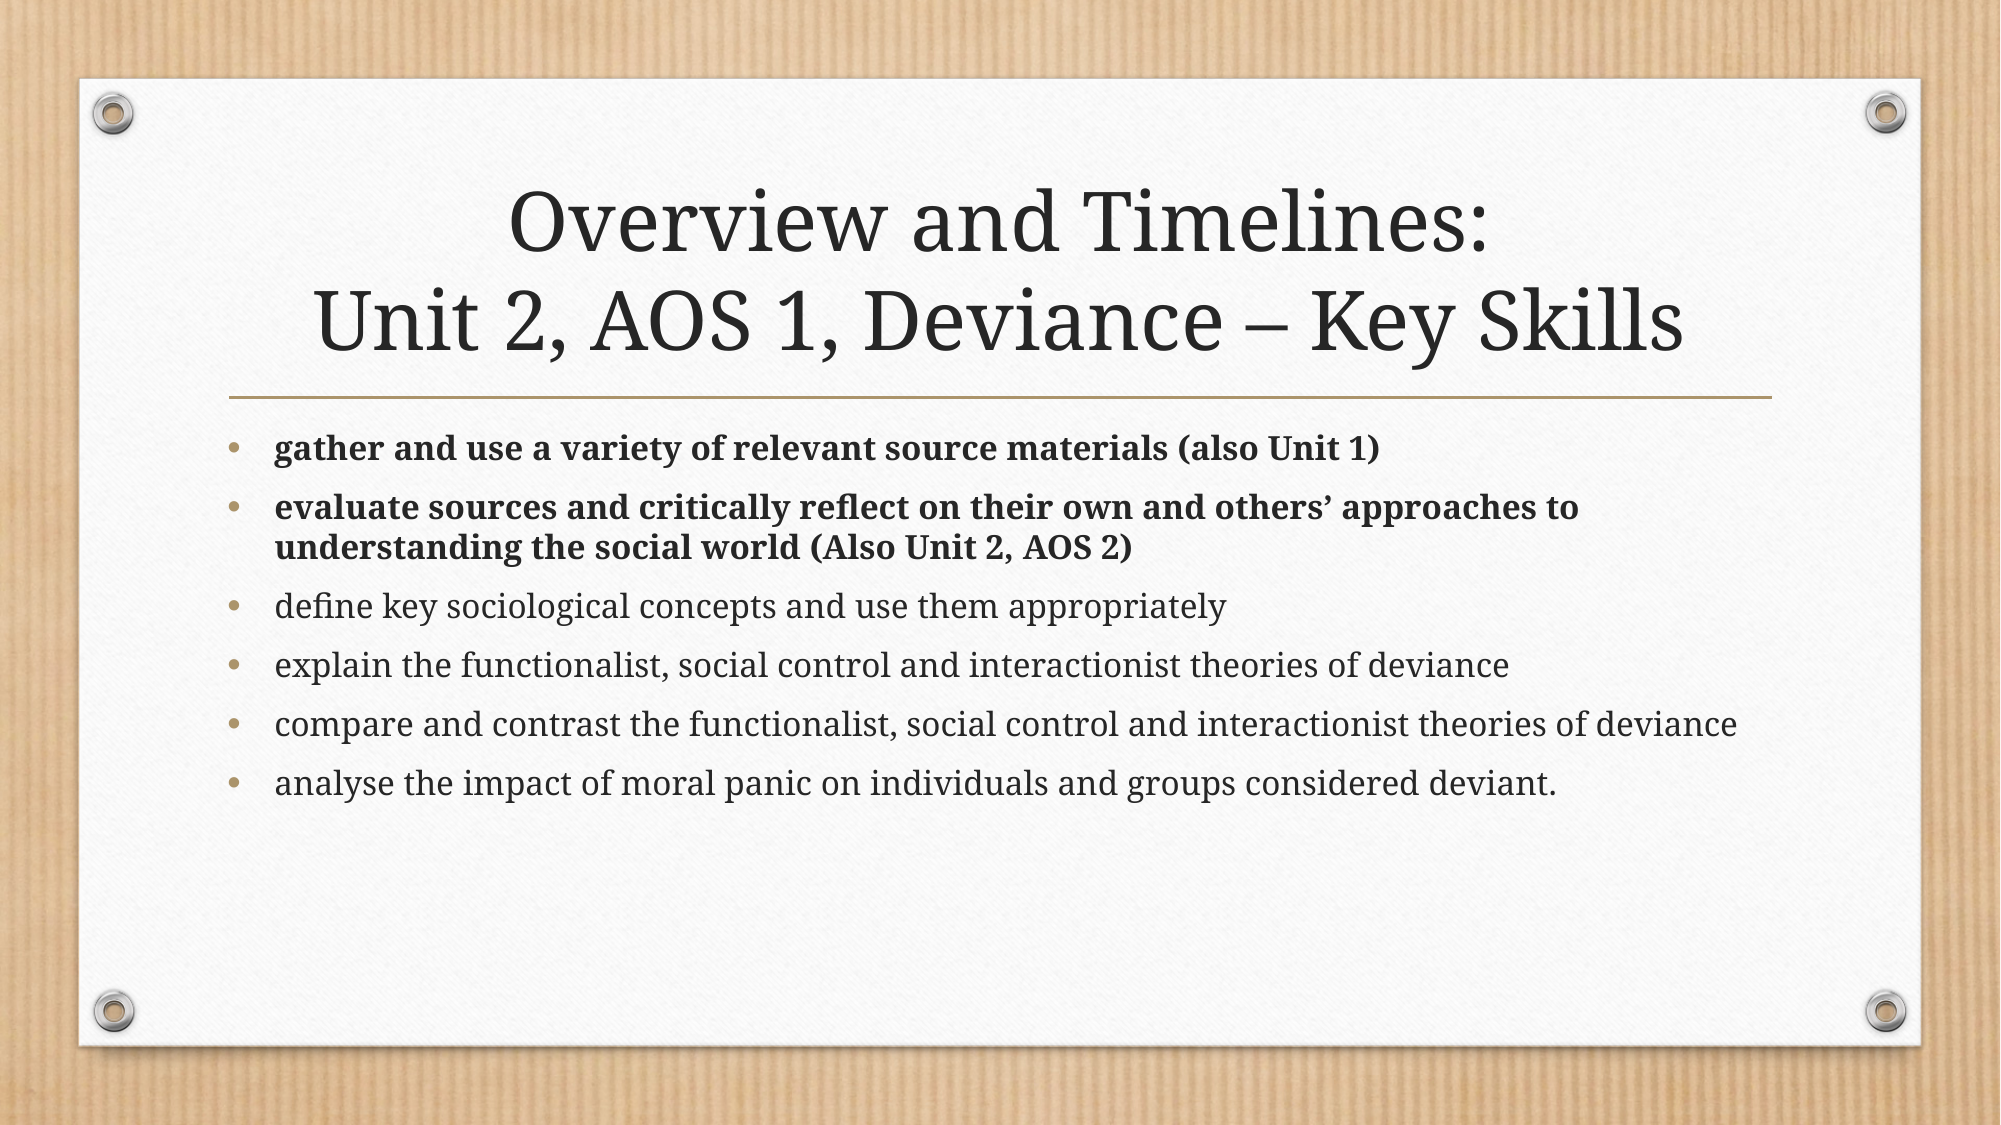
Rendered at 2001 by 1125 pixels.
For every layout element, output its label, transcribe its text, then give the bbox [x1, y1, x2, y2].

title Overview and Timelines: Unit 2, AOS 1, Deviance – Key Skills [212, 161, 1788, 375]
picture [0, 0, 2001, 1125]
list gather and use a variety of relevant source materials (also Unit 1) evaluate sources and critically reflect on their own and others’ approaches to understanding the social world (Also Unit 2, AOS 2) define key sociological concepts and use them appropriately explain the functionalist, social control and interactionist theories of deviance compare and contrast the functionalist, social control and interactionist theories of deviance analyse the impact of moral panic on individuals and groups considered deviant. [212, 419, 1788, 964]
